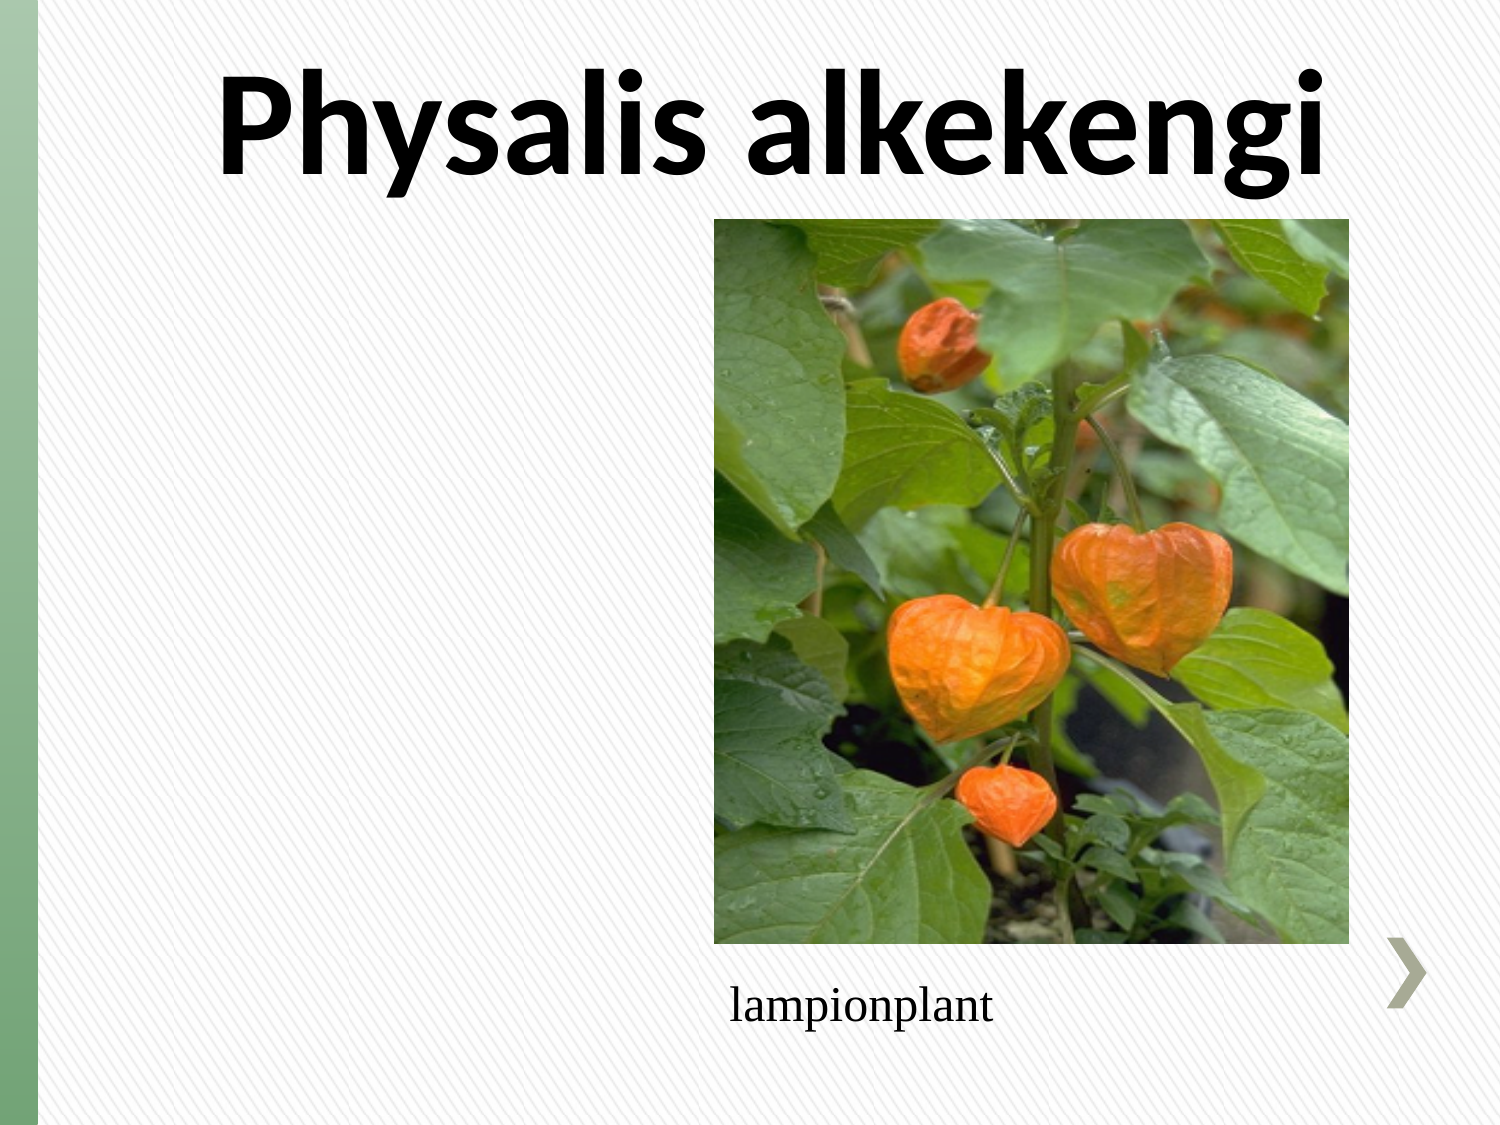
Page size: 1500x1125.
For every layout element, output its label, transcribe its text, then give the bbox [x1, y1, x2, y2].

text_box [714, 219, 1350, 945]
text_box lampionplant [714, 964, 1500, 1039]
title Physalis alkekengi [200, 24, 1475, 213]
